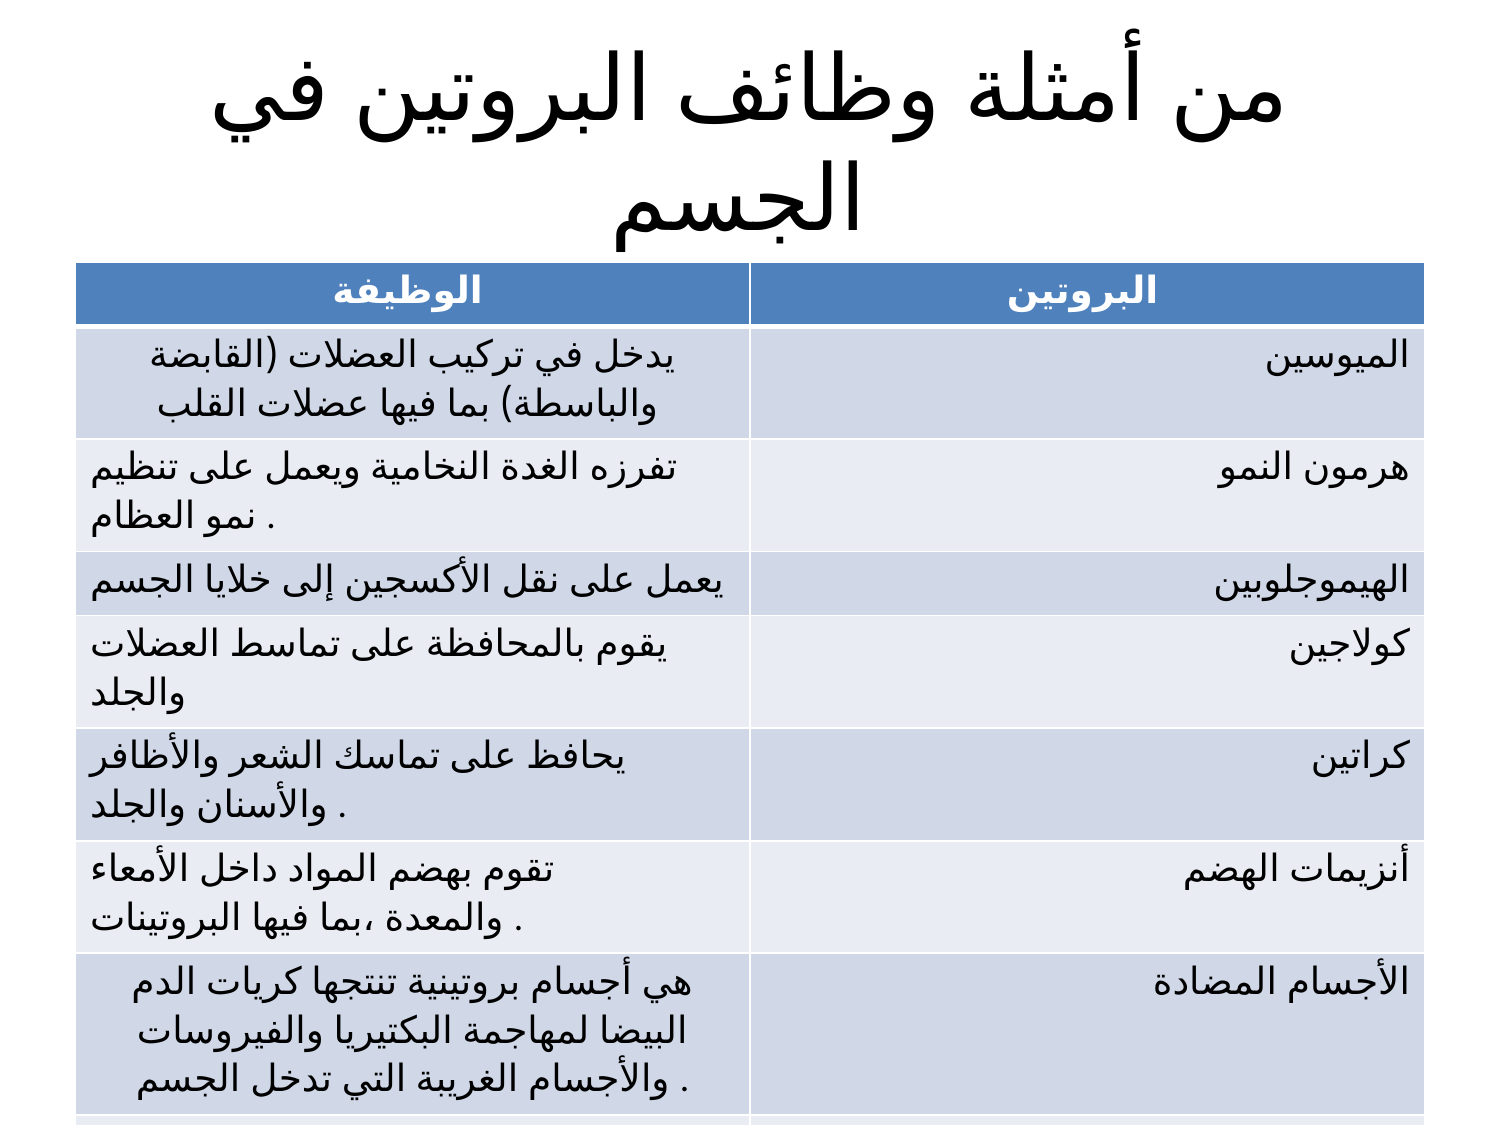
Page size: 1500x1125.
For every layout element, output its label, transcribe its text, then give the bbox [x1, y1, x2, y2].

table_cell الأجسام المضادة [751, 954, 1424, 1114]
table_cell بروتين يكون مخزنا في الثدي ،وله دور مهم في نمو الجنين . [76, 1116, 749, 1125]
table_cell يحافظ على تماسك الشعر والأظافر والأسنان والجلد . [76, 729, 749, 840]
table_header البروتين [751, 263, 1424, 324]
table_cell تقوم بهضم المواد داخل الأمعاء والمعدة ،بما فيها البروتينات . [76, 842, 749, 952]
table_cell يعمل على نقل الأكسجين إلى خلايا الجسم [76, 552, 749, 615]
table_cell أنزيمات الهضم [751, 842, 1424, 952]
table_header الوظيفة [76, 263, 749, 324]
table_cell كولاجين [751, 616, 1424, 727]
table_cell الميوسين [751, 329, 1424, 438]
table_cell هرمون النمو [751, 440, 1424, 551]
table_cell يقوم بالمحافظة على تماسط العضلات والجلد [76, 616, 749, 727]
table_cell يدخل في تركيب العضلات (القابضة والباسطة) بما فيها عضلات القلب [76, 329, 749, 438]
table_cell الهيموجلوبين [751, 552, 1424, 615]
table_cell كراتين [751, 729, 1424, 840]
table_cell تفرزه الغدة النخامية ويعمل على تنظيم نمو العظام . [76, 440, 749, 551]
table_cell الكازين [751, 1116, 1424, 1125]
table_cell هي أجسام بروتينية تنتجها كريات الدم البيضا لمهاجمة البكتيريا والفيروسات والأجسام الغريبة التي تدخل الجسم . [76, 954, 749, 1114]
title من أمثلة وظائف البروتين في الجسم [75, 45, 1425, 233]
